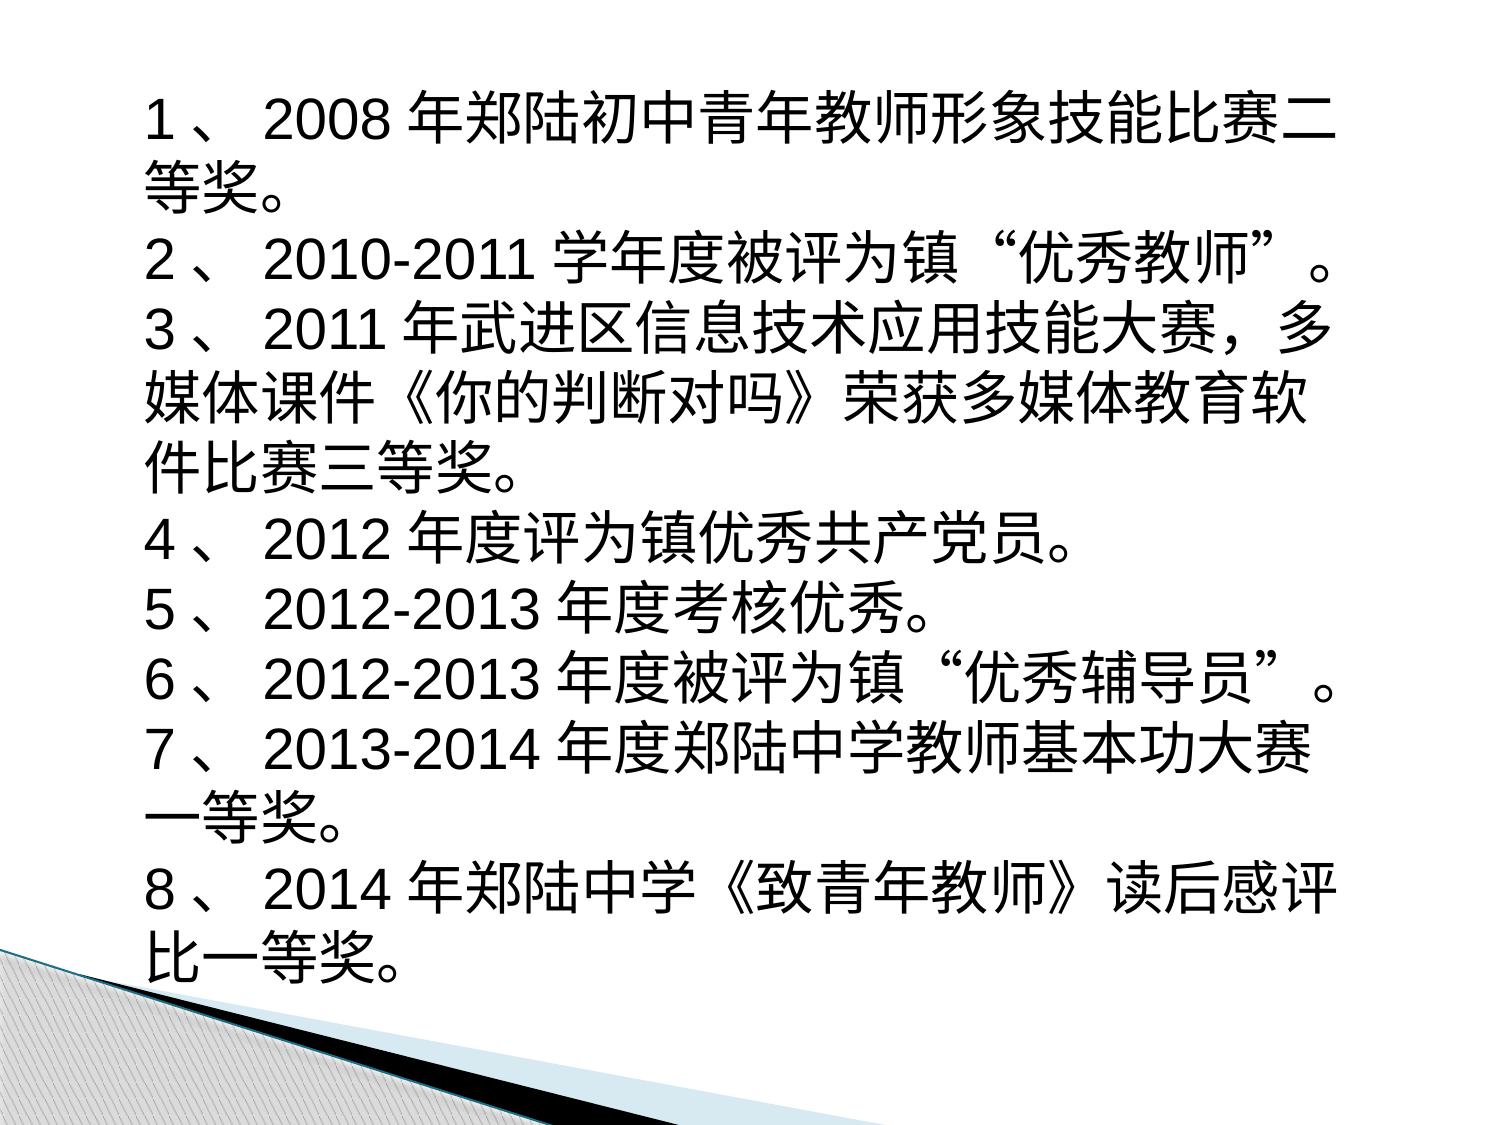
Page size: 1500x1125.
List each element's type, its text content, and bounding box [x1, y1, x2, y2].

text_box 1、2008年郑陆初中青年教师形象技能比赛二等奖。 2、2010-2011学年度被评为镇“优秀教师”。 3、2011年武进区信息技术应用技能大赛，多媒体课件《你的判断对吗》荣获多媒体教育软件比赛三等奖。 4、2012年度评为镇优秀共产党员。 5、2012-2013年度考核优秀。 6、2012-2013年度被评为镇“优秀辅导员”。 7、2013-2014年度郑陆中学教师基本功大赛一等奖。 8、2014年郑陆中学《致青年教师》读后感评比一等奖。 [128, 73, 1372, 999]
